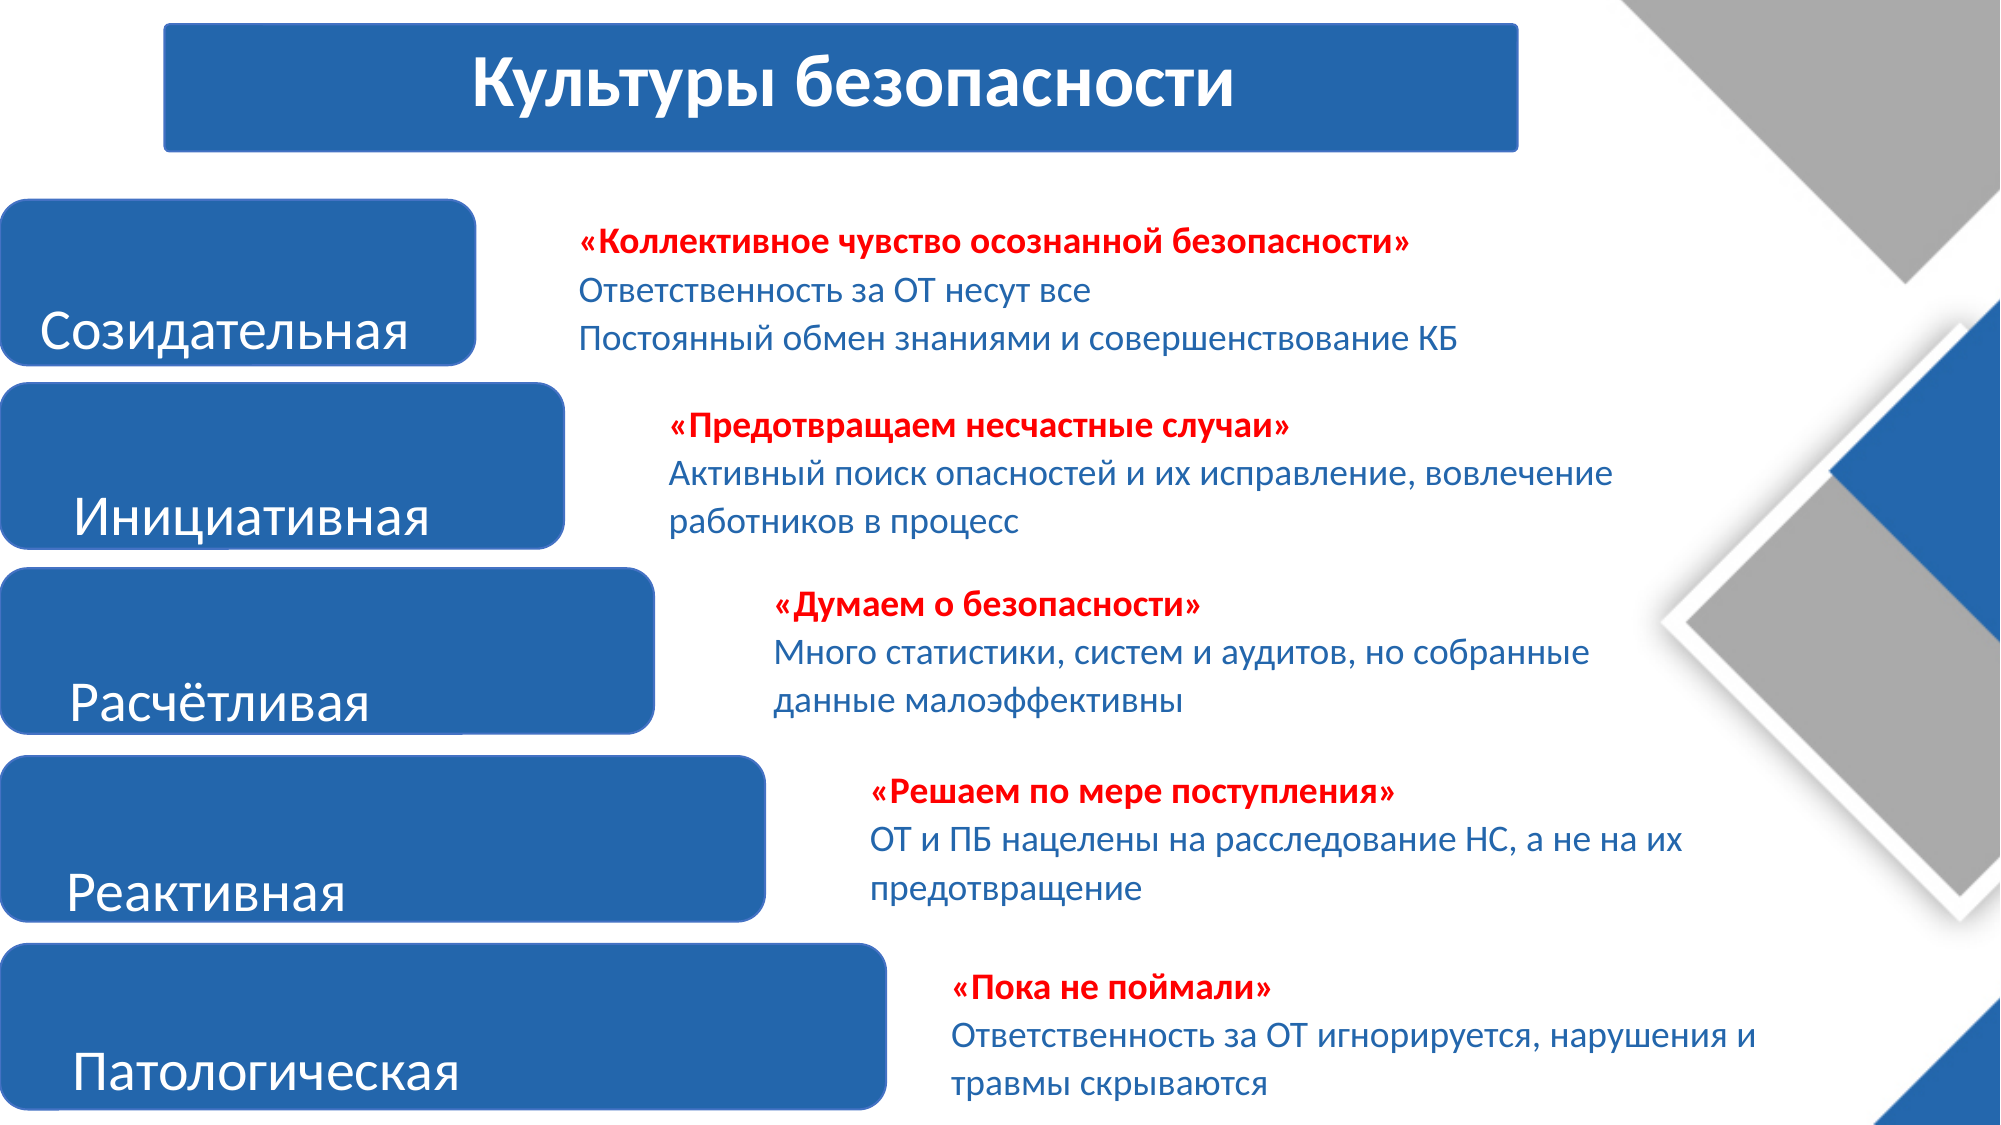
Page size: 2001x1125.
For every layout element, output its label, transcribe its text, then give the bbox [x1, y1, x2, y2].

text_box Реактивная [51, 778, 362, 931]
text_box Расчётливая [54, 589, 387, 741]
text_box «Решаем по мере поступления» ОТ и ПБ нацелены на расследование НС, а не на их предотвращение [855, 755, 1856, 915]
text_box «Думаем о безопасности» Много статистики, систем и аудитов, но собранные данные малоэффективны [758, 568, 1759, 728]
text_box «Коллективное чувство осознанной безопасности» Ответственность за ОТ несут все Постоянный обмен знаниями и совершенствование КБ [563, 205, 1875, 365]
text_box Инициативная [58, 403, 447, 555]
text_box [0, 755, 767, 923]
text_box «Предотвращаем несчастные случаи» Активный поиск опасностей и их исправление, вовлечение работников в процесс [653, 389, 1654, 549]
picture [1545, 284, 2000, 1125]
text_box Патологическая [58, 958, 476, 1110]
text_box [0, 567, 656, 735]
text_box [163, 23, 1519, 153]
text_box Созидательная [25, 217, 1026, 369]
picture [1545, 0, 2000, 197]
text_box [0, 198, 475, 367]
text_box [107, 197, 2000, 284]
text_box «Пока не поймали» Ответственность за ОТ игнорируется, нарушения и травмы скрываются [936, 951, 1856, 1111]
text_box Культуры безопасности [457, 24, 1253, 129]
text_box [0, 942, 888, 1111]
text_box [0, 382, 566, 550]
